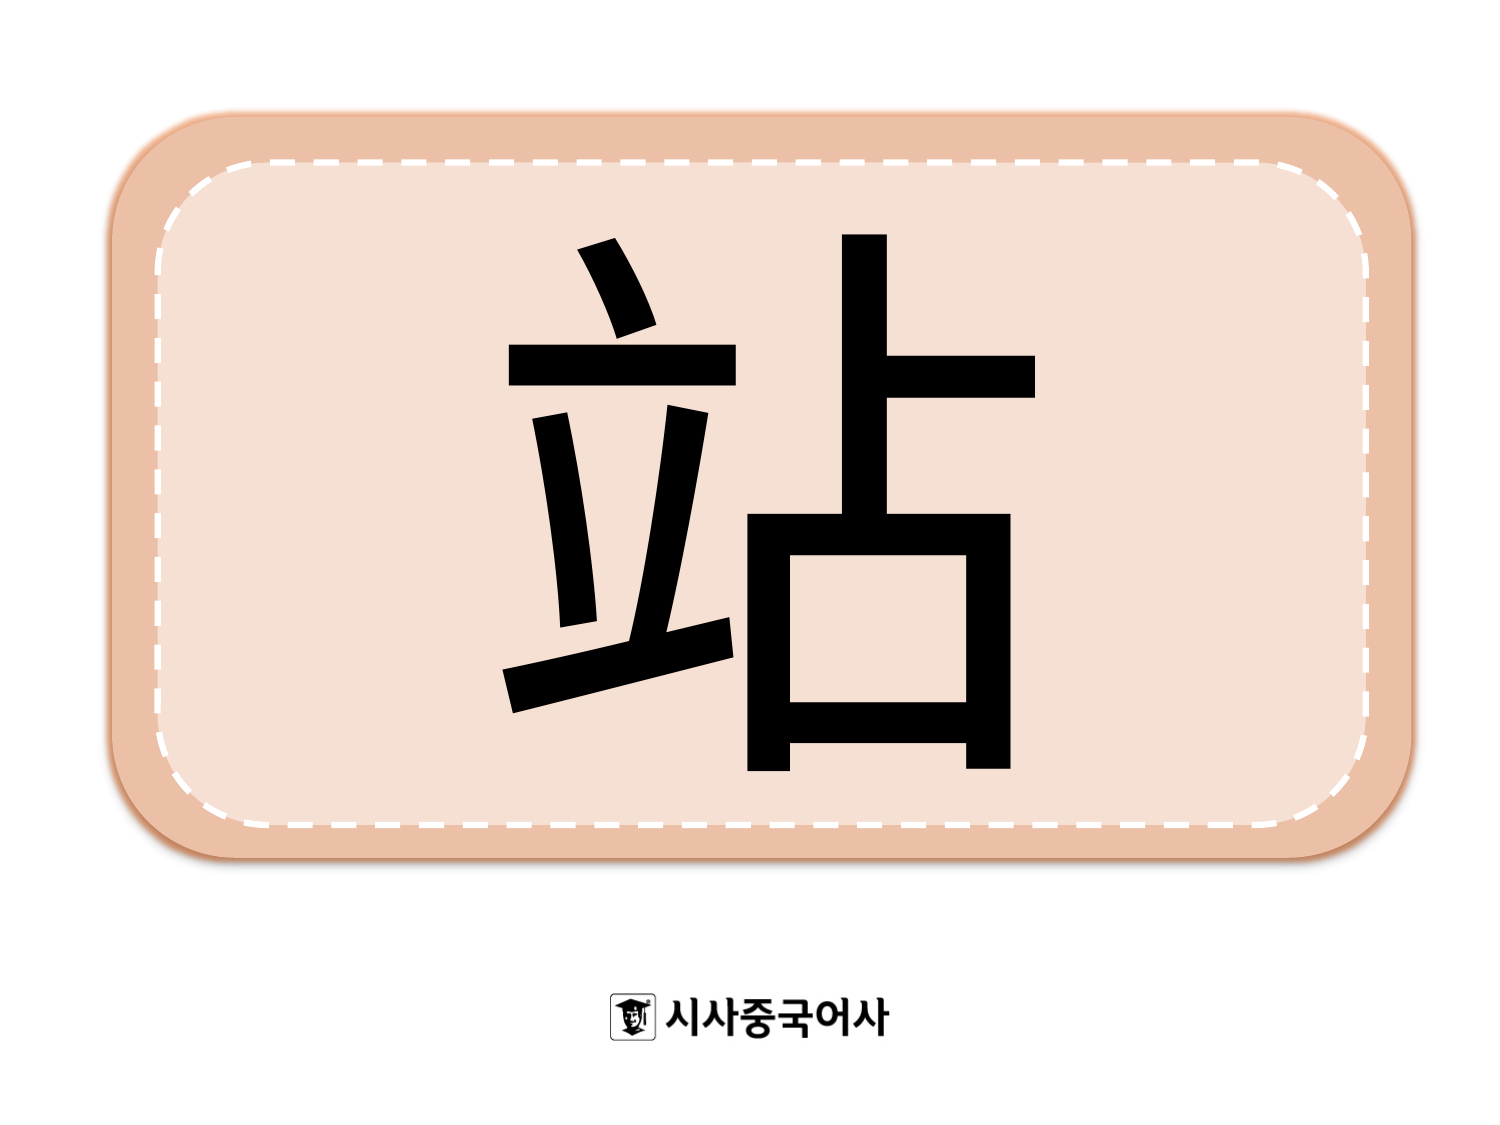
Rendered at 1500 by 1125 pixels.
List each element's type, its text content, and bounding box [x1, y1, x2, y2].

text_box 站 [162, 160, 1371, 824]
picture [602, 987, 898, 1047]
